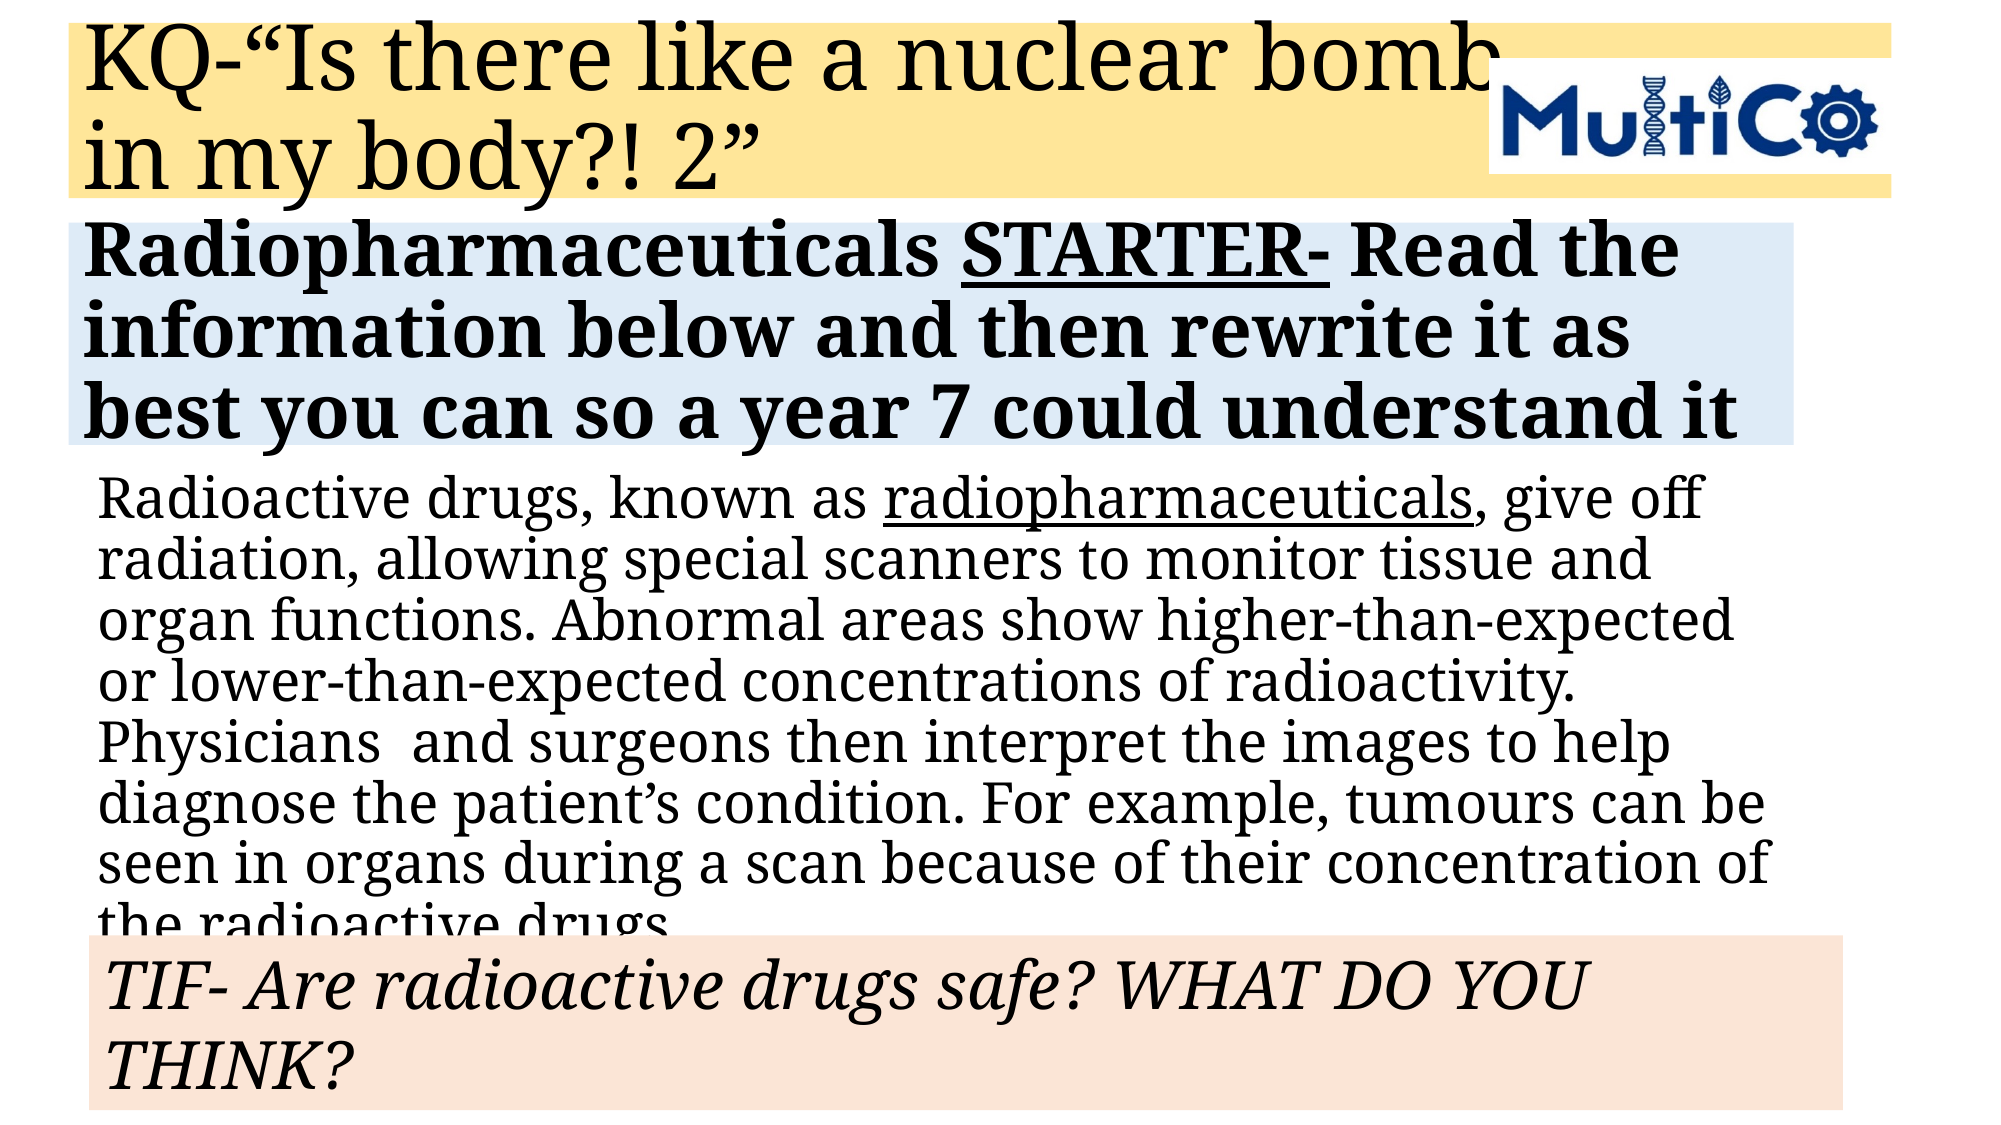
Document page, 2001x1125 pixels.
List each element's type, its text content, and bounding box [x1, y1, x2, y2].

text_box KQ-“Is there like a nuclear bomb in my body?! 2” [68, 22, 1892, 199]
text_box TIF- Are radioactive drugs safe? WHAT DO YOU THINK? [89, 935, 1843, 1111]
list Radioactive drugs, known as radiopharmaceuticals, give off radiation, allowing special scanners to monitor tissue and organ functions. Abnormal areas show higher-than-expected or lower-than-expected concentrations of radioactivity. Physicians and surgeons then interpret the images to help diagnose the patient’s condition. For example, tumours can be seen in organs during a scan because of their concentration of the radioactive drugs. [82, 462, 1808, 967]
picture [1489, 58, 1892, 174]
title Radiopharmaceuticals STARTER- Read the information below and then rewrite it as best you can so a year 7 could understand it [68, 222, 1794, 445]
